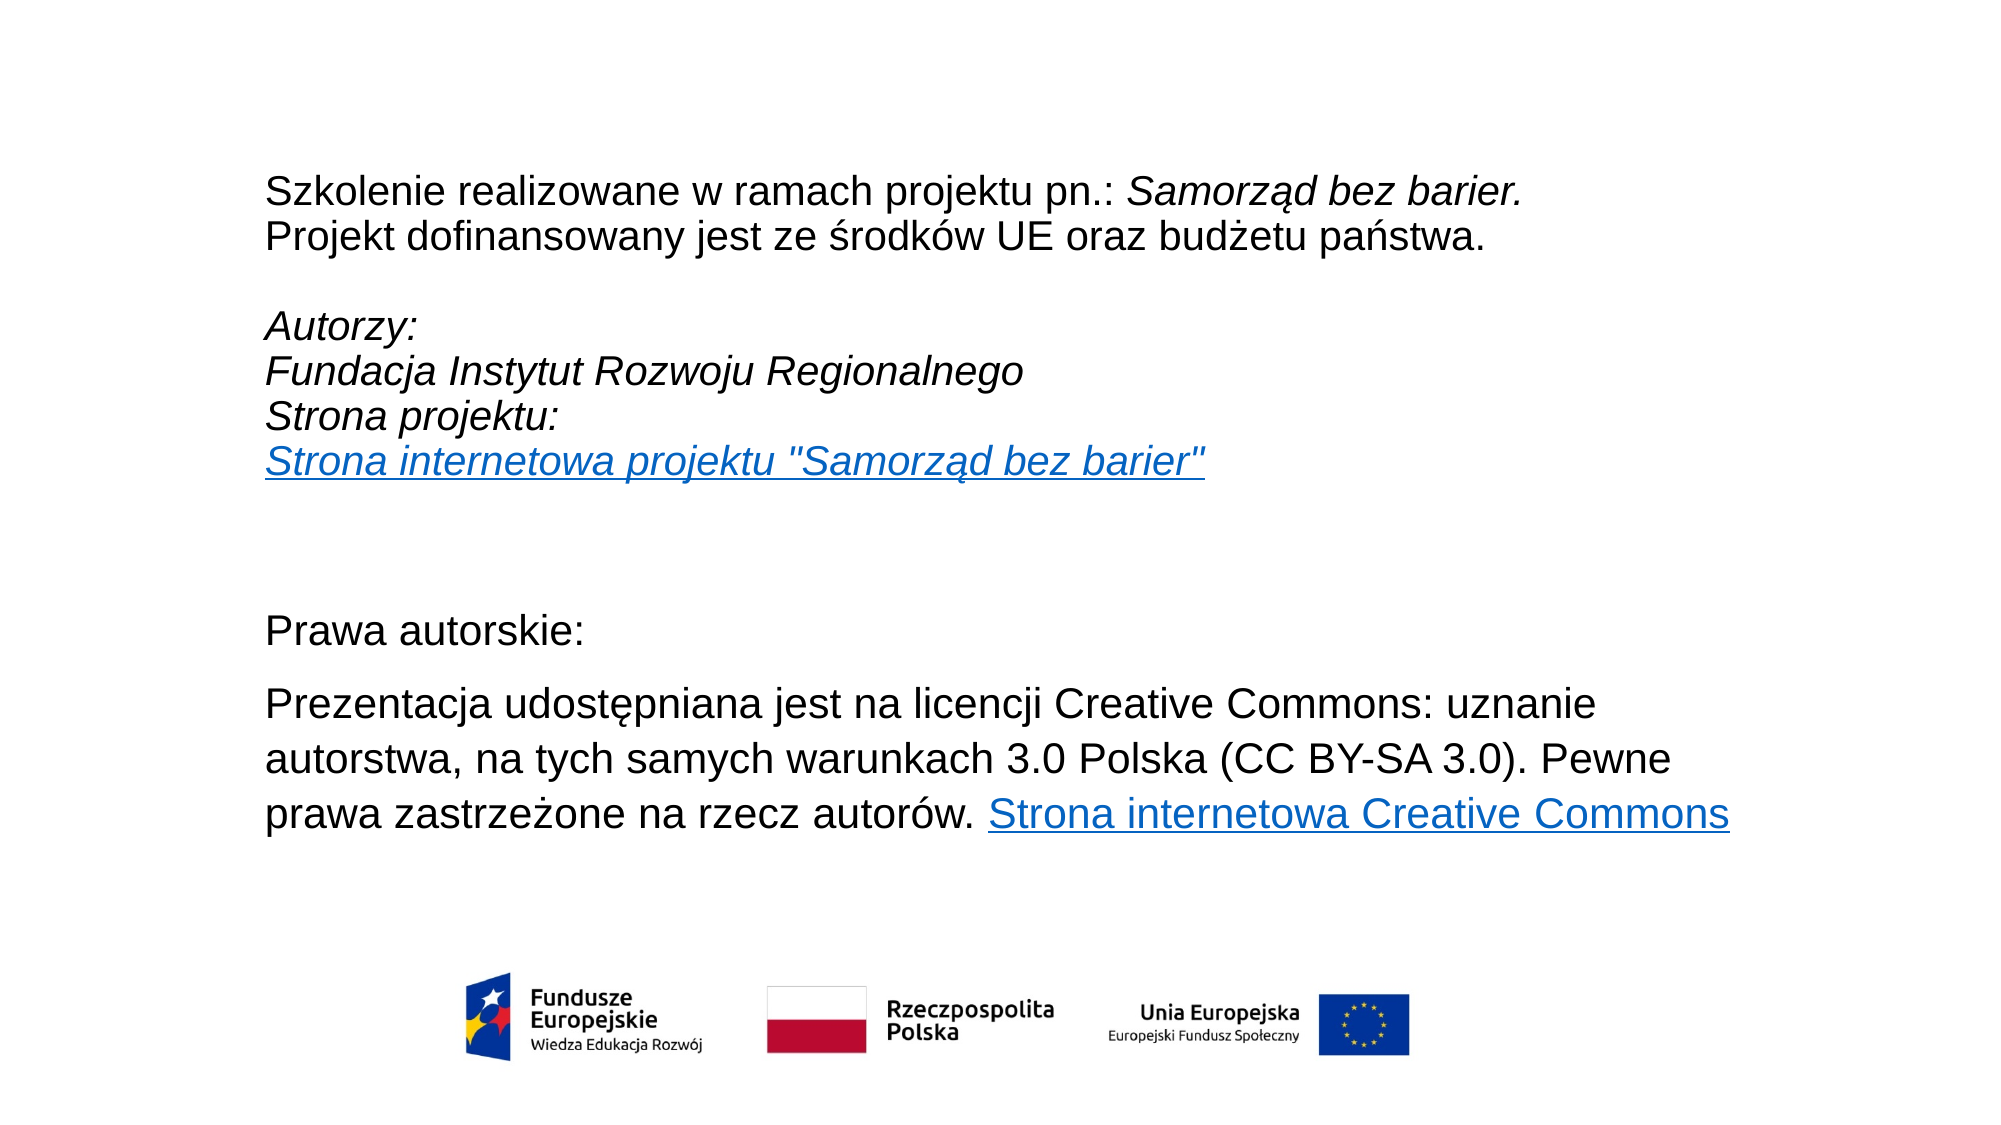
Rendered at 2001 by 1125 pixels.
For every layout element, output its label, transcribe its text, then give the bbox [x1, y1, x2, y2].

title Szkolenie realizowane w ramach projektu pn.: Samorząd bez barier. Projekt dofinansowany jest ze środków UE oraz budżetu państwa. Autorzy: Fundacja Instytut Rozwoju Regionalnego Strona projektu: Strona internetowa projektu "Samorząd bez barier" [249, 161, 1670, 492]
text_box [444, 950, 1429, 1083]
subtitle Prawa autorskie: Prezentacja udostępniana jest na licencji Creative Commons: uznanie autorstwa, na tych samych warunkach 3.0 Polska (CC BY-SA 3.0). Pewne prawa zastrzeżone na rzecz autorów. Strona internetowa Creative Commons [249, 590, 1750, 863]
